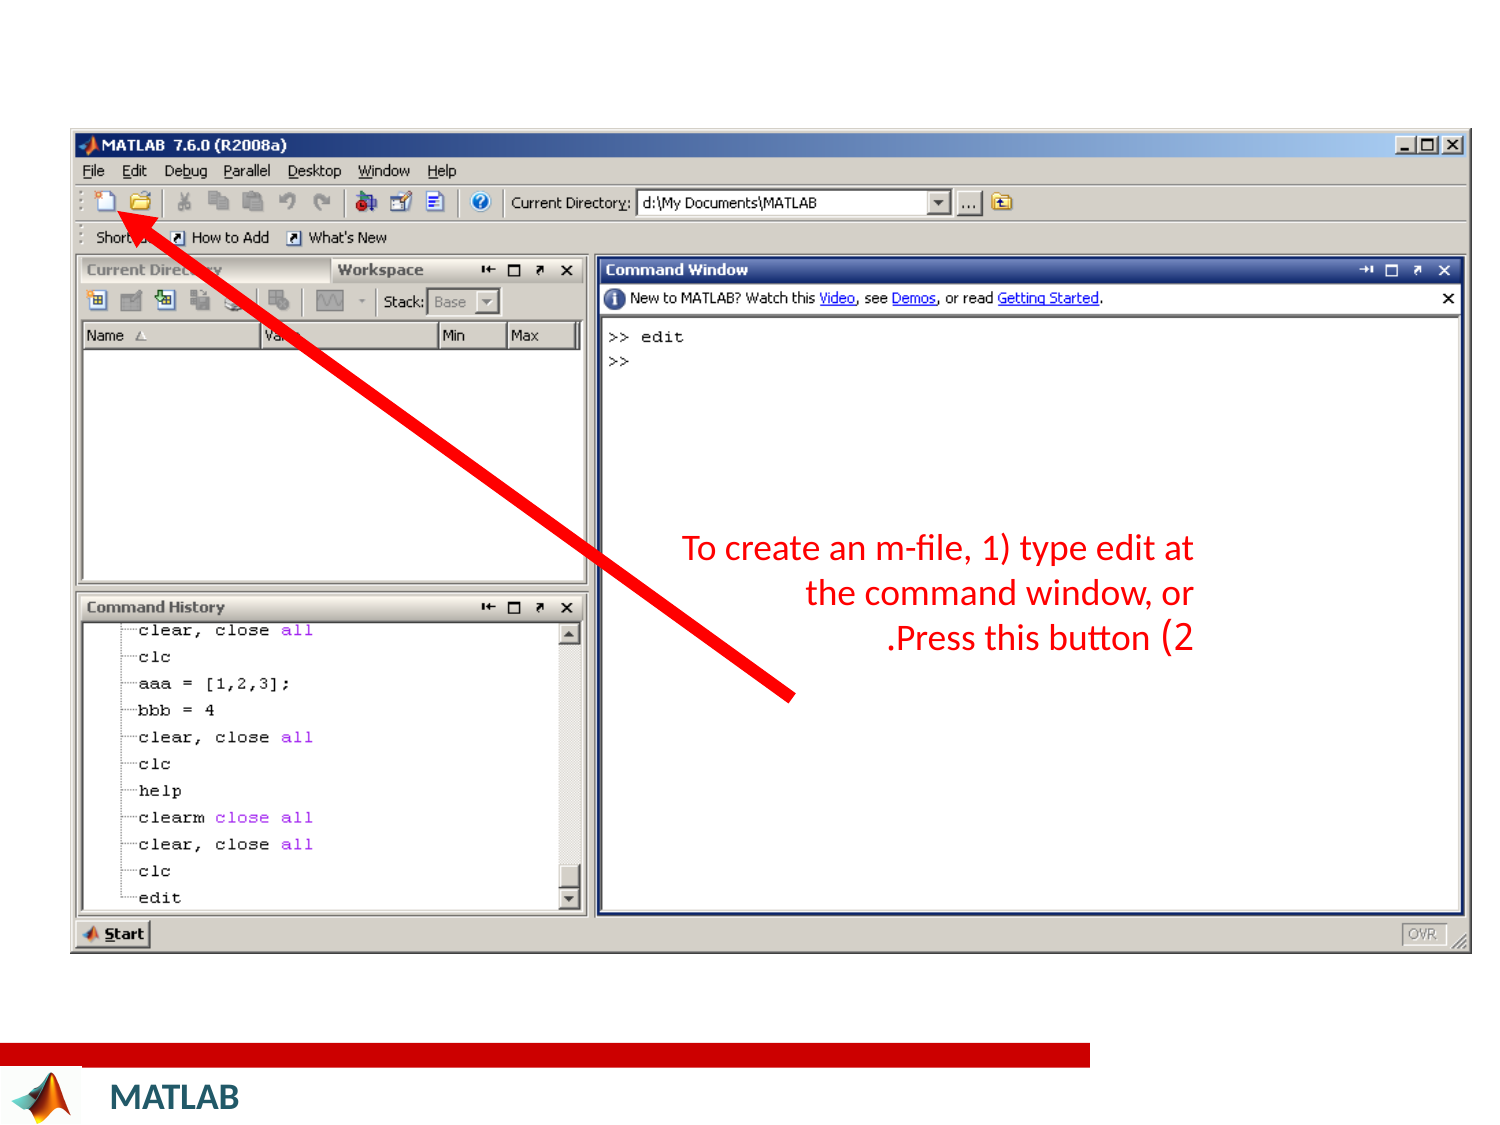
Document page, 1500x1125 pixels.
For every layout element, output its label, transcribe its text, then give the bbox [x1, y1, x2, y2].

text_box MATLAB [94, 1064, 255, 1125]
footer [0, 1042, 1090, 1068]
picture [0, 1066, 83, 1125]
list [70, 128, 1472, 954]
